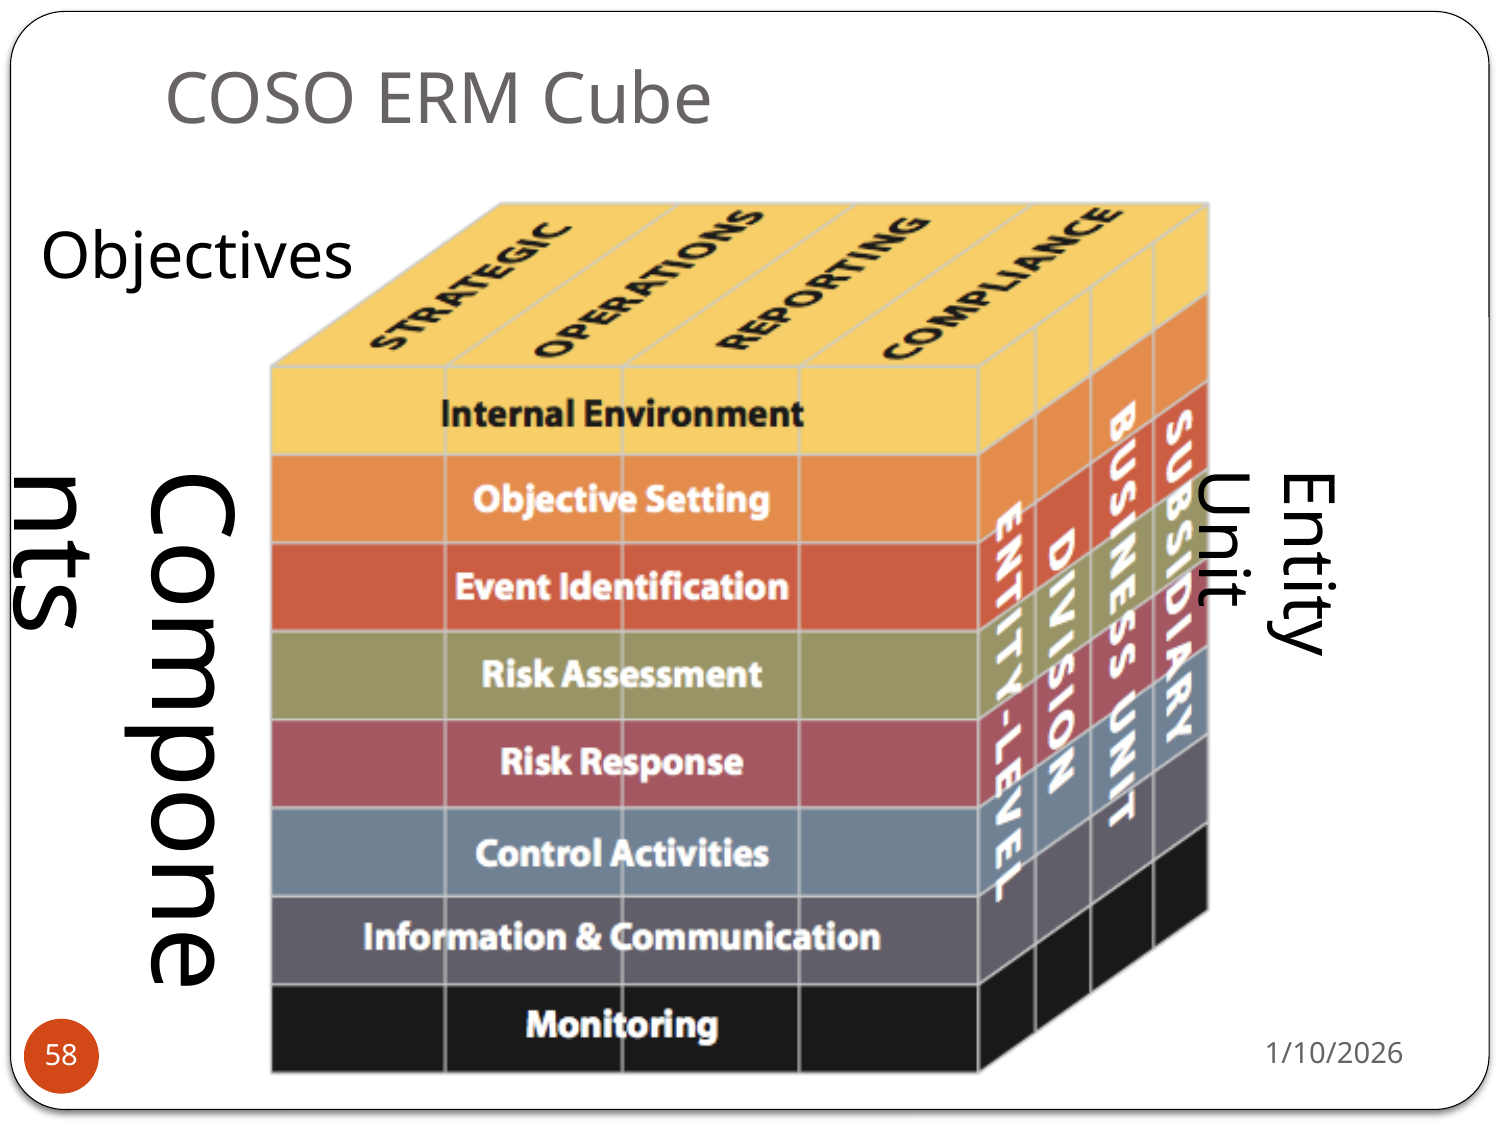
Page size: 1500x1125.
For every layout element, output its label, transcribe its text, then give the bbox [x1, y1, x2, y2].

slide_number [1271, 1015, 1419, 1094]
picture [233, 151, 1267, 1090]
slide_number 58 [23, 1018, 99, 1094]
title COSO ERM Cube [150, 45, 1425, 153]
text_box Entity Unit [1272, 454, 1363, 771]
text_box Objectives [25, 206, 227, 299]
text_box Components [105, 454, 227, 1051]
